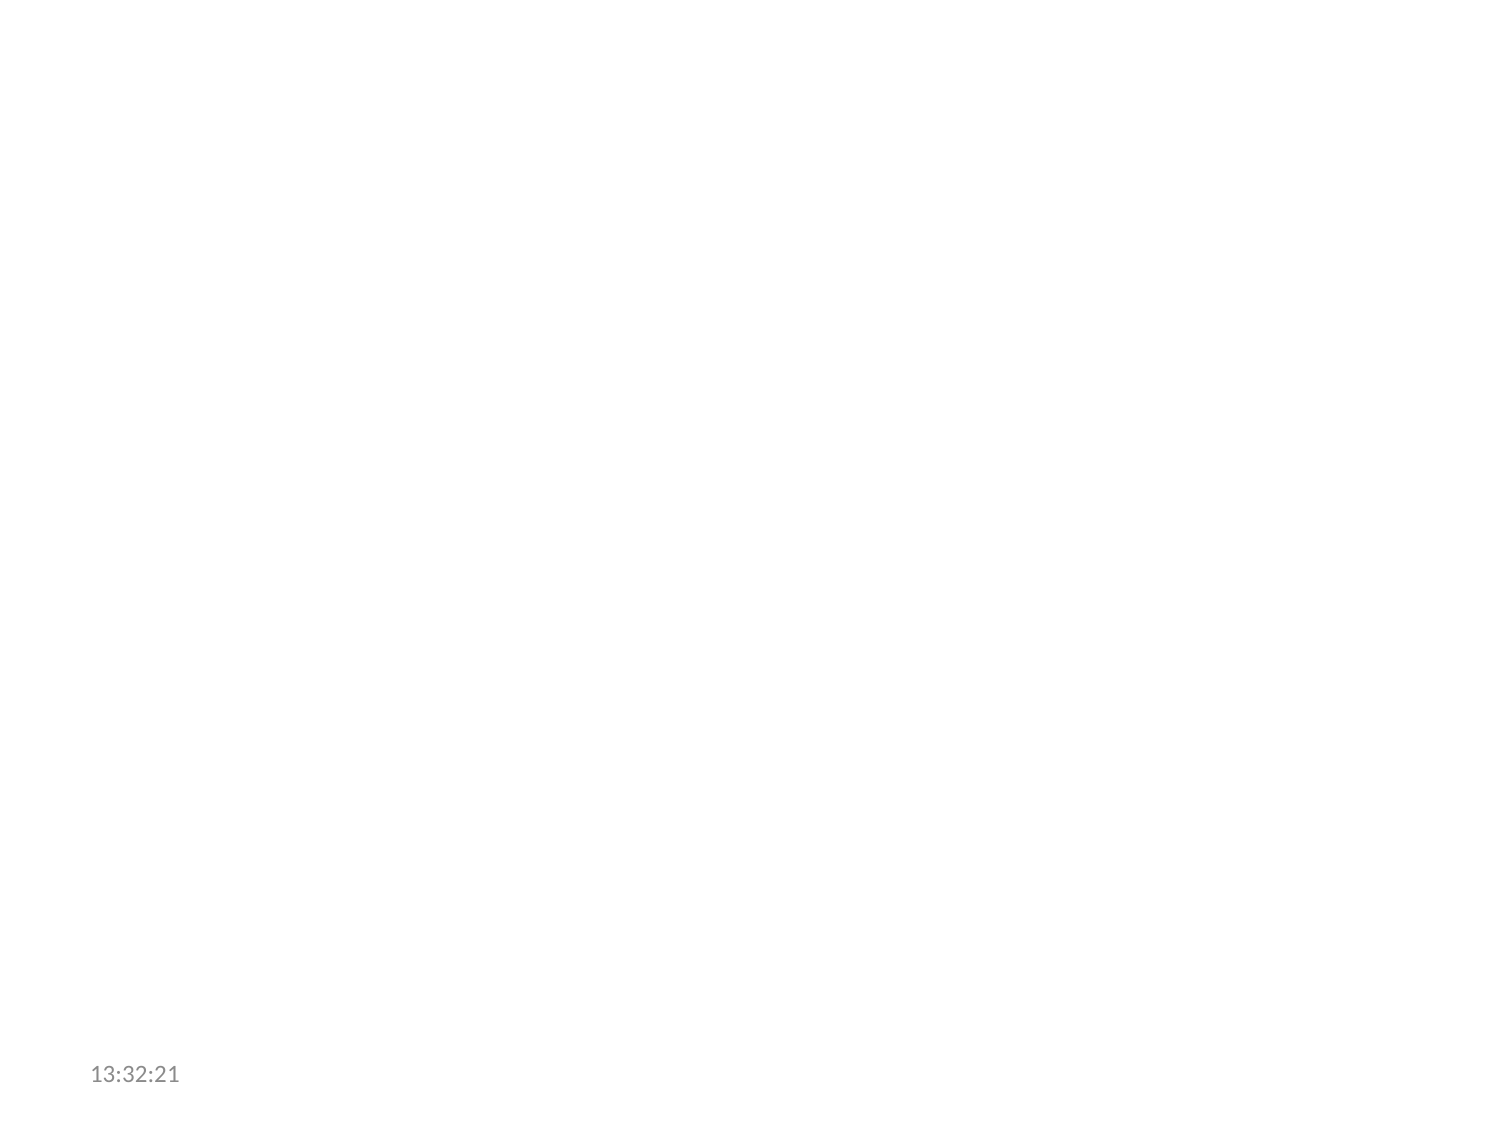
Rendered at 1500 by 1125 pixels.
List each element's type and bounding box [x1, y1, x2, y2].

slide_number [75, 1042, 425, 1103]
